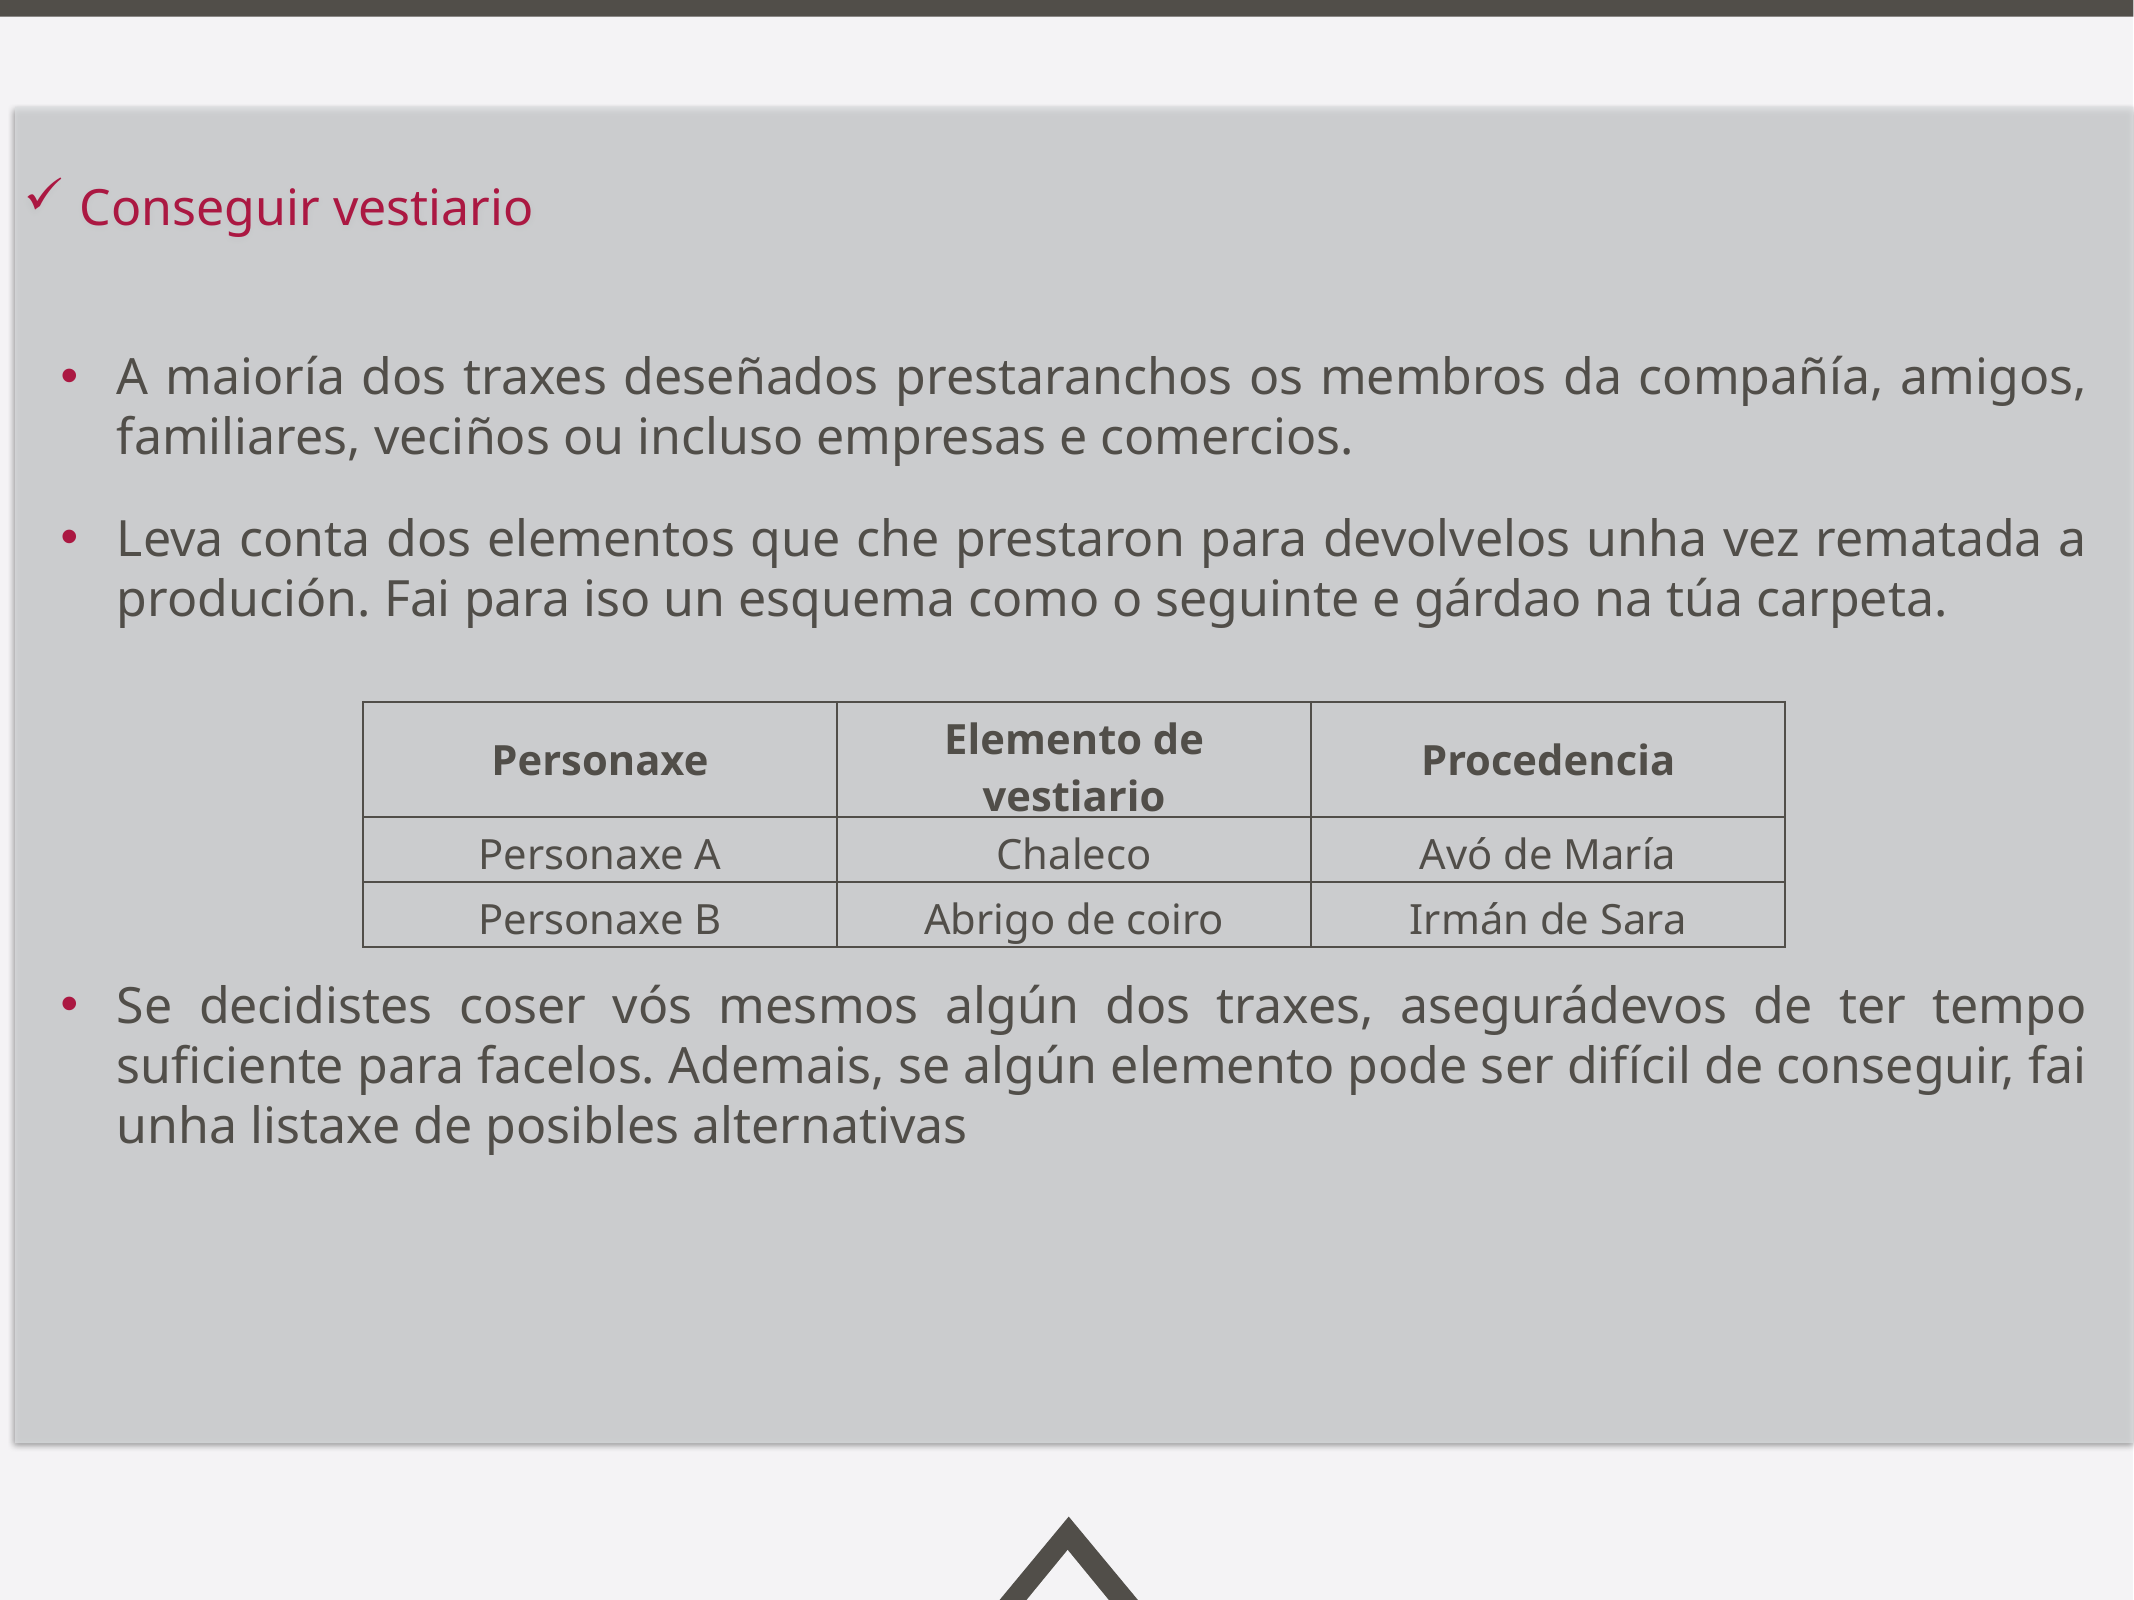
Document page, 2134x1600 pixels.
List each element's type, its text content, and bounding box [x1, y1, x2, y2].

table_header Personaxe [364, 703, 836, 816]
table_cell Avó de María [1312, 818, 1784, 881]
table_cell Irmán de Sara [1312, 883, 1784, 946]
table_header Procedencia [1312, 703, 1784, 816]
table_cell Abrigo de coiro [838, 883, 1310, 946]
text_box A maioría dos traxes deseñados prestaranchos os membros da compañía, amigos, familiares, veciños ou incluso empresas e comercios. Leva conta dos elementos que che prestaron para devolvelos unha vez rematada a produción. Fai para iso un esquema como o seguinte e gárdao na túa carpeta. Se decidistes coser vós mesmos algún dos traxes, asegurádevos de ter tempo suficiente para facelos. Ademais, se algún elemento pode ser difícil de conseguir, fai unha listaxe de posibles alternativas [45, 337, 2103, 1314]
table_header Elemento de vestiario [838, 703, 1310, 816]
table_cell Chaleco [838, 818, 1310, 881]
text_box Conseguir vestiario [15, 106, 2134, 1444]
table_cell Personaxe A [364, 818, 836, 881]
table_cell Personaxe B [364, 883, 836, 946]
